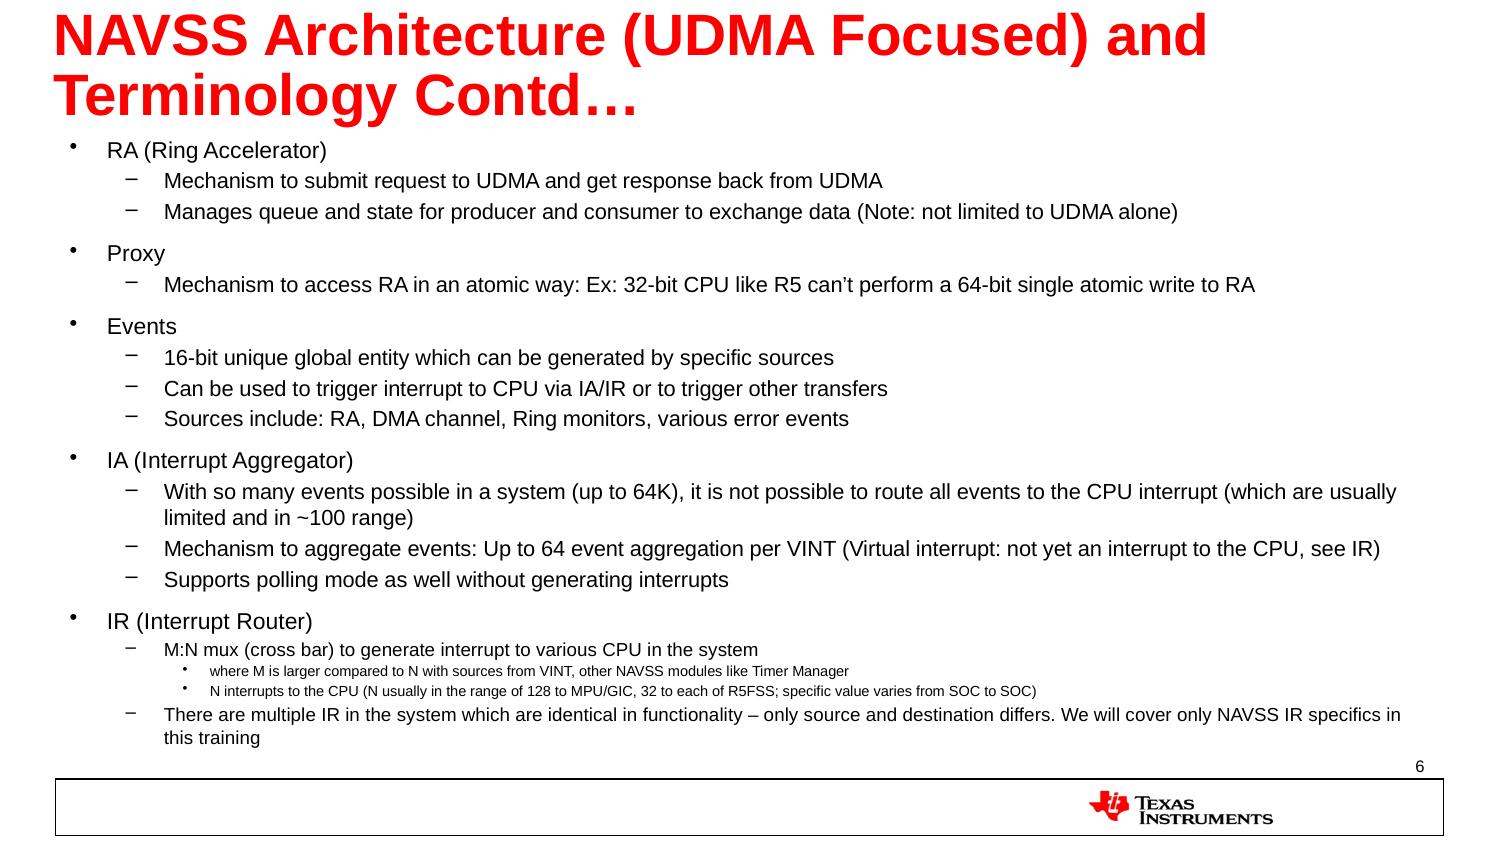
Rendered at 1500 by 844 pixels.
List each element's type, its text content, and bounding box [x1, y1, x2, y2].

list RA (Ring Accelerator) Mechanism to submit request to UDMA and get response back from UDMA Manages queue and state for producer and consumer to exchange data (Note: not limited to UDMA alone) Proxy Mechanism to access RA in an atomic way: Ex: 32-bit CPU like R5 can’t perform a 64-bit single atomic write to RA Events 16-bit unique global entity which can be generated by specific sources Can be used to trigger interrupt to CPU via IA/IR or to trigger other transfers Sources include: RA, DMA channel, Ring monitors, various error events IA (Interrupt Aggregator) With so many events possible in a system (up to 64K), it is not possible to route all events to the CPU interrupt (which are usually limited and in ~100 range) Mechanism to aggregate events: Up to 64 event aggregation per VINT (Virtual interrupt: not yet an interrupt to the CPU, see IR) Supports polling mode as well without generating interrupts IR (Interrupt Router) M:N mux (cross bar) to generate interrupt to various CPU in the system where M is larger compared to N with sources from VINT, other NAVSS modules like Timer Manager N interrupts to the CPU (N usually in the range of 128 to MPU/GIC, 32 to each of R5FSS; specific value varies from SOC to SOC) There are multiple IR in the system which are identical in functionality – only source and destination differs. We will cover only NAVSS IR specifics in this training [54, 127, 1444, 776]
picture [1087, 789, 1274, 825]
title NAVSS Architecture (UDMA Focused) and Terminology Contd… [37, 17, 1426, 119]
